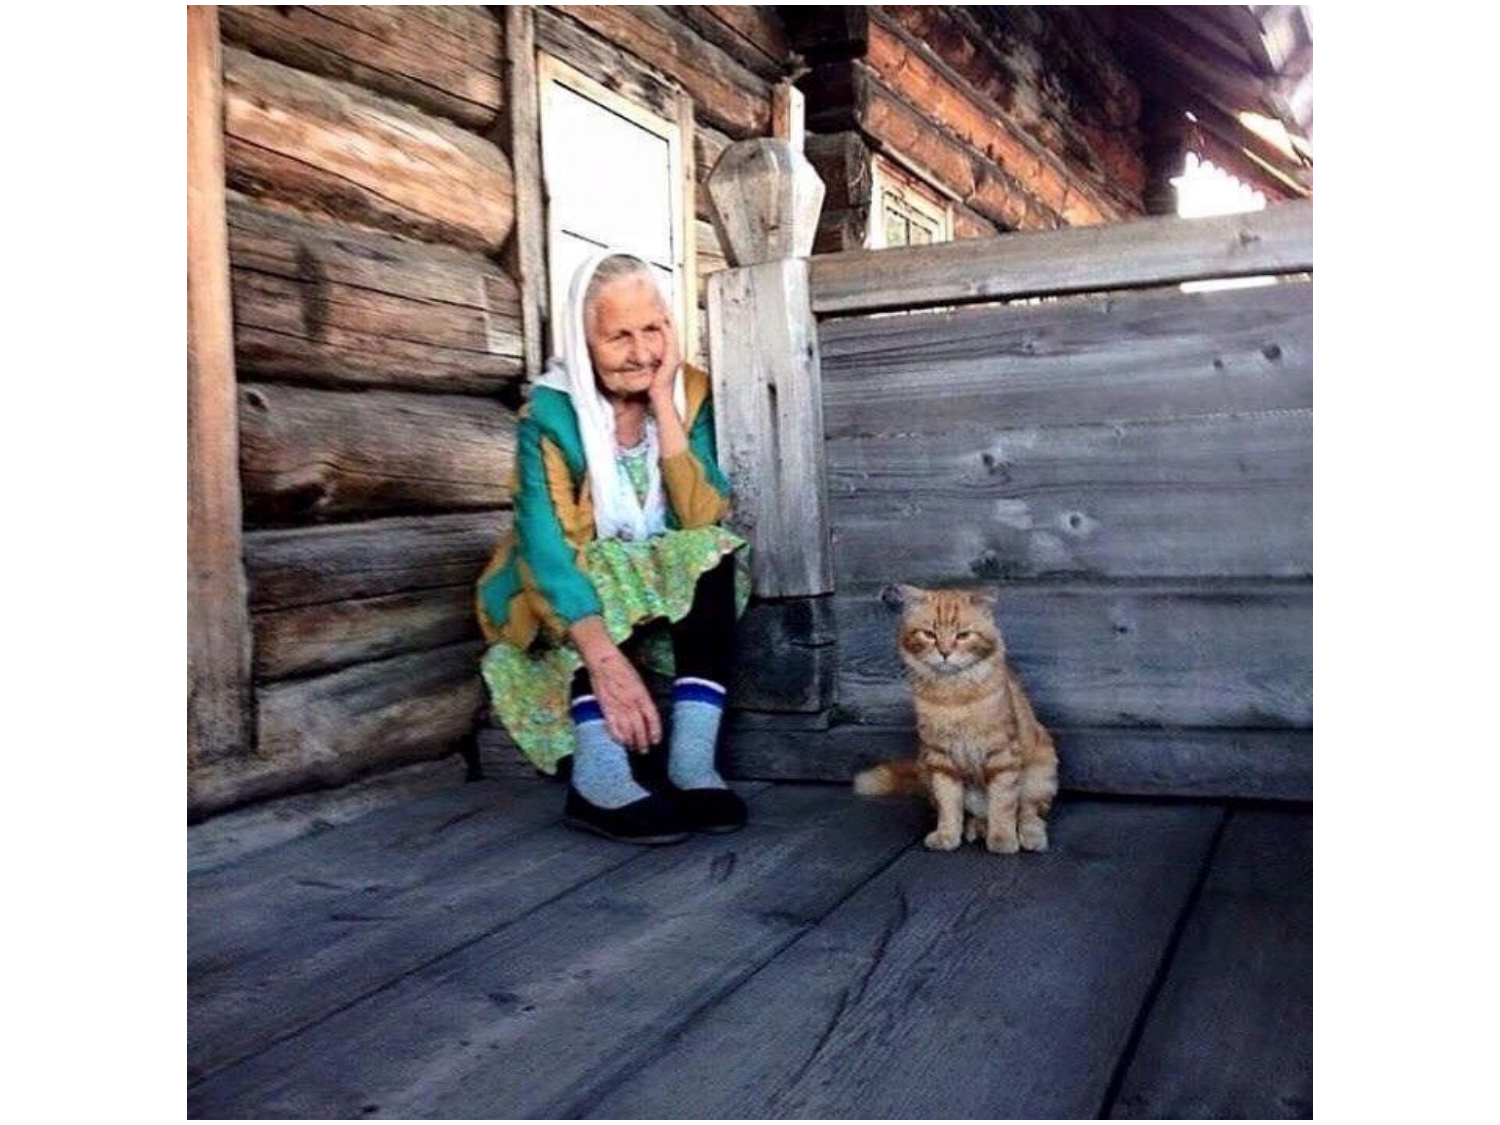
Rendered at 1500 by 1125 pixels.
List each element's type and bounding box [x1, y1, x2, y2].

picture [187, 5, 1313, 1120]
